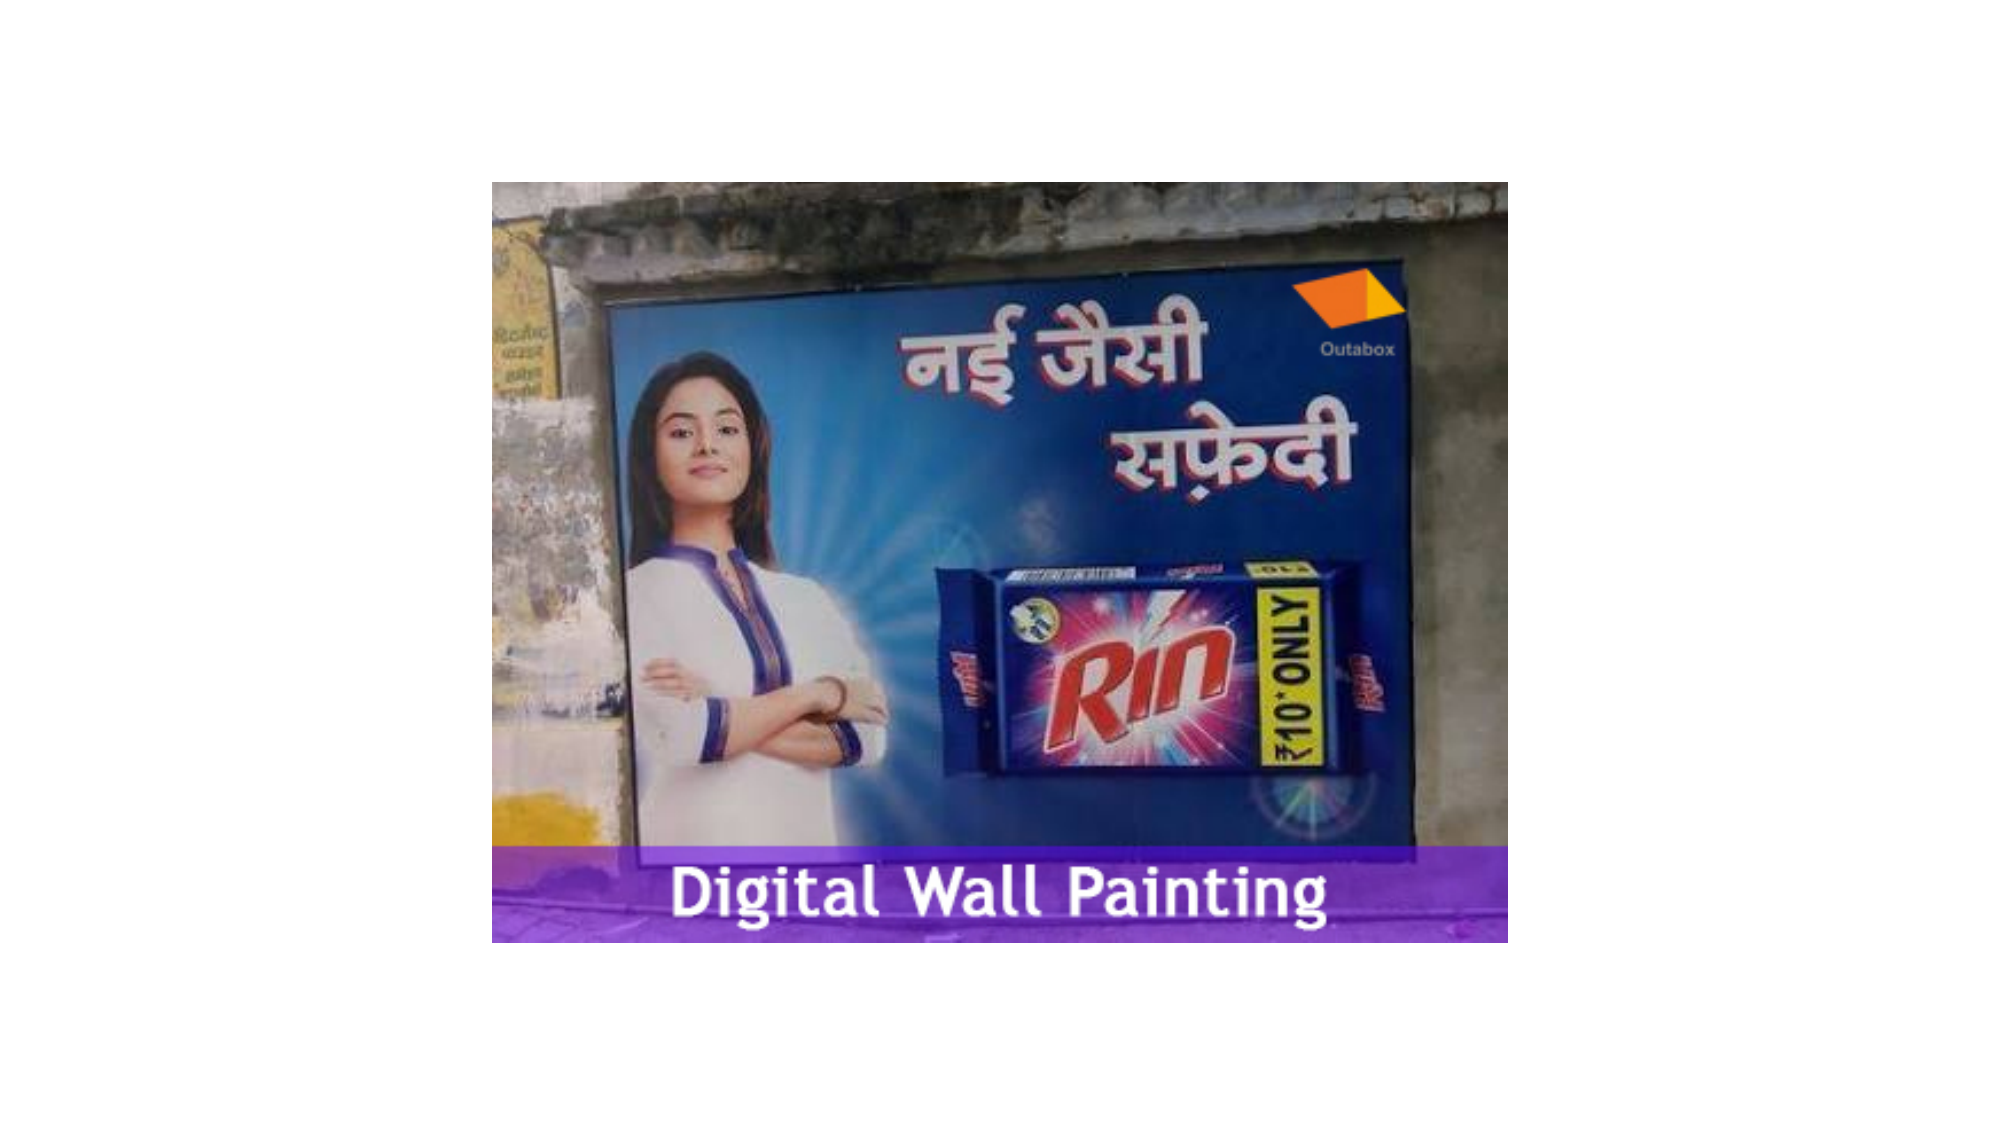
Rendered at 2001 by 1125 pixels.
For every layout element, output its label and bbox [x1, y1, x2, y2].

picture [492, 181, 1508, 943]
